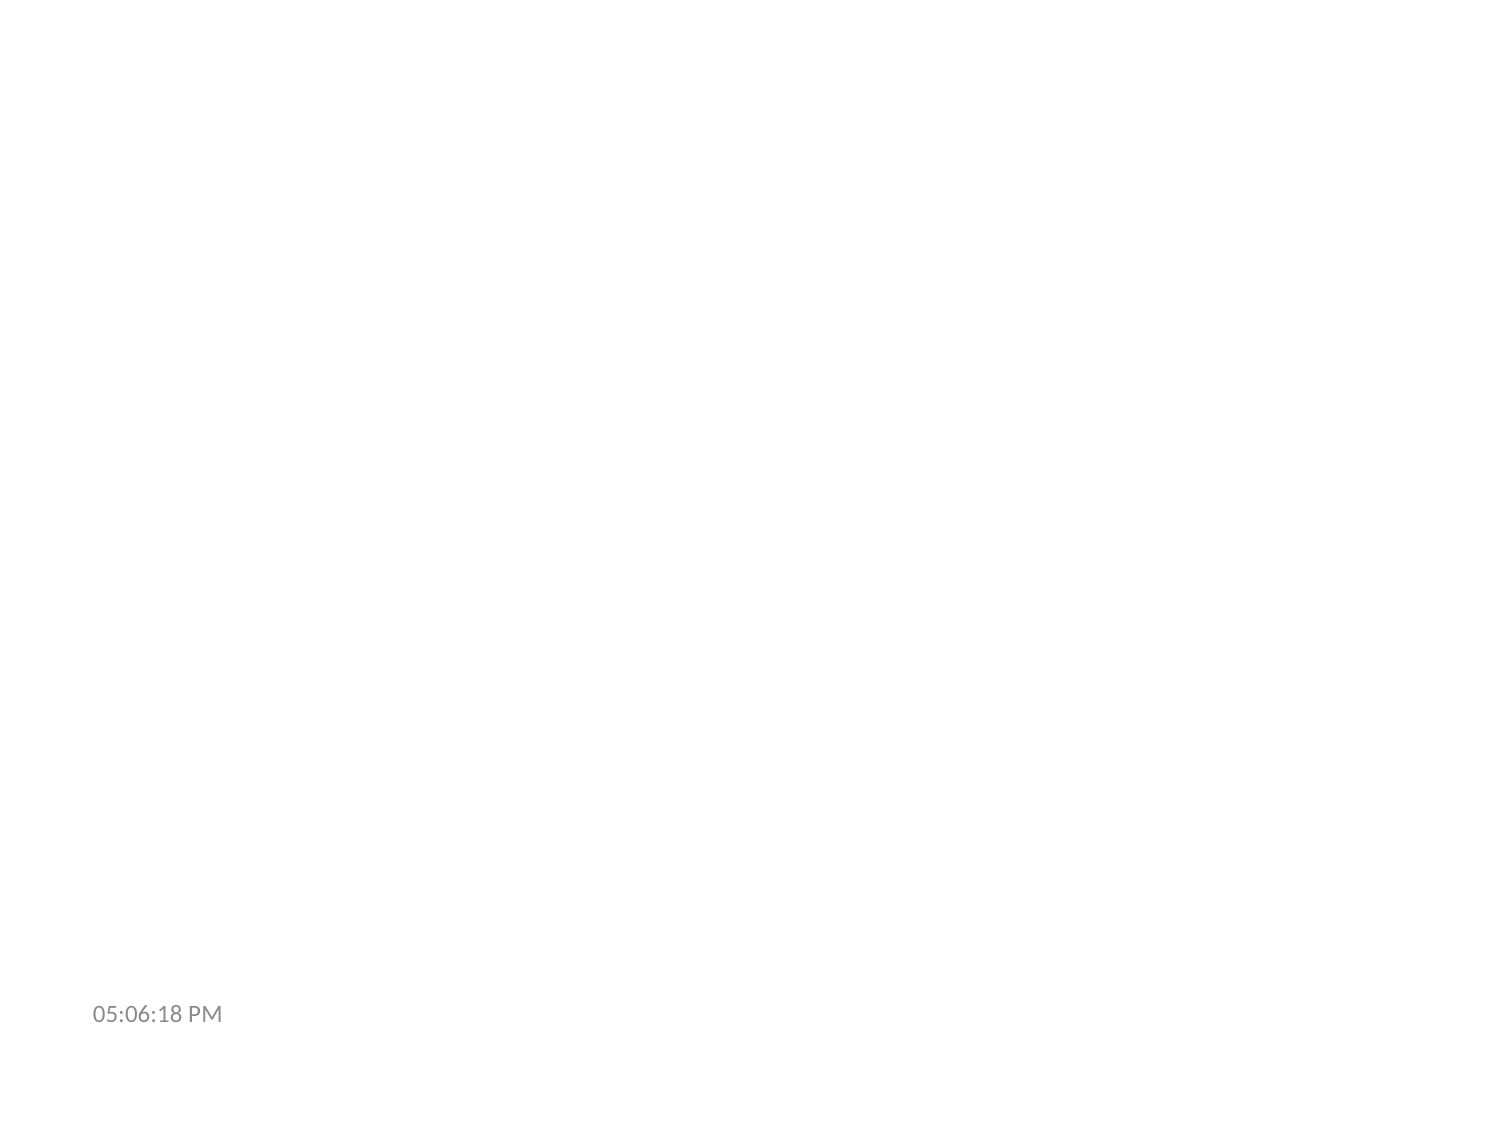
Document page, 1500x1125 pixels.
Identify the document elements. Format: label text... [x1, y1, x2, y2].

text_box 3:35:09 PM [77, 982, 428, 1043]
